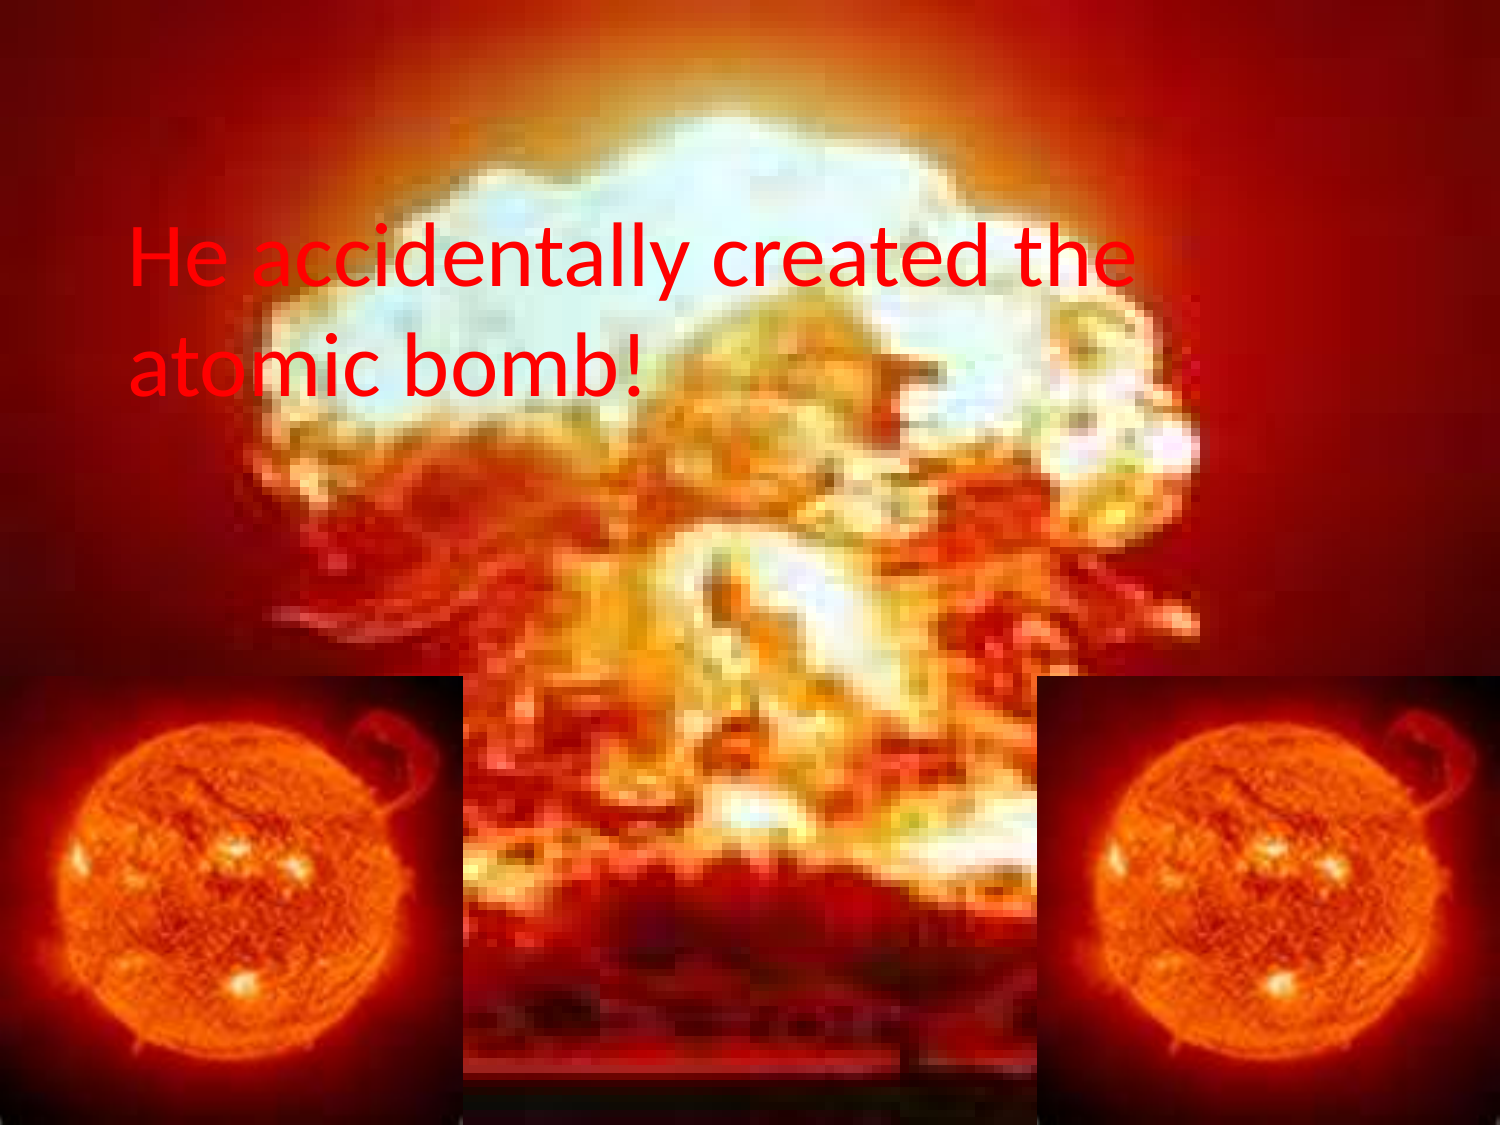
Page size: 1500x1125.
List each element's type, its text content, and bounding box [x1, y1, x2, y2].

picture [0, 0, 1500, 1125]
text_box He accidentally created the atomic bomb! [112, 187, 1313, 423]
